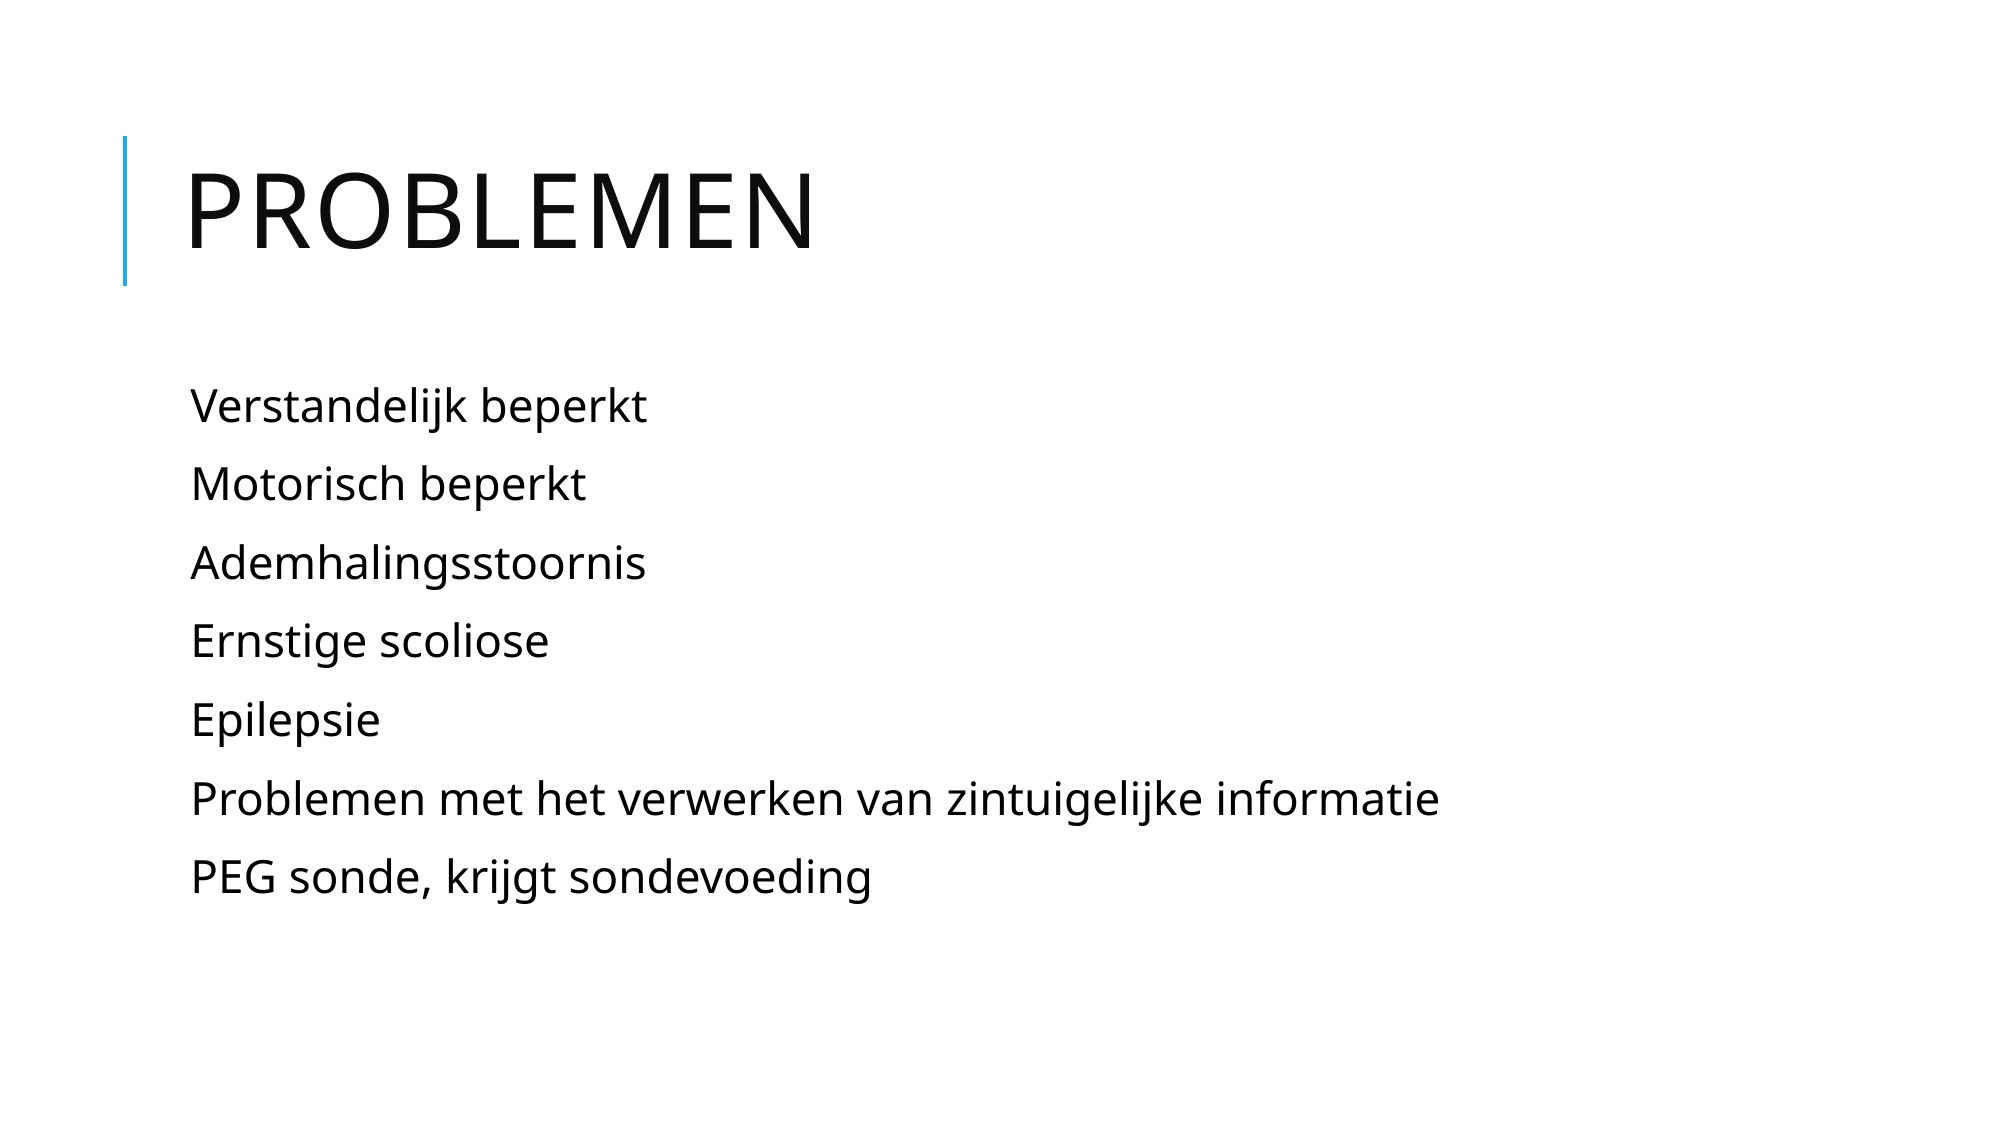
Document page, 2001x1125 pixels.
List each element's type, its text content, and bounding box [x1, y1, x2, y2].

title Problemen [168, 96, 1763, 342]
list Verstandelijk beperkt Motorisch beperkt Ademhalingsstoornis Ernstige scoliose Epilepsie Problemen met het verwerken van zintuigelijke informatie PEG sonde, krijgt sondevoeding [168, 375, 1763, 1035]
